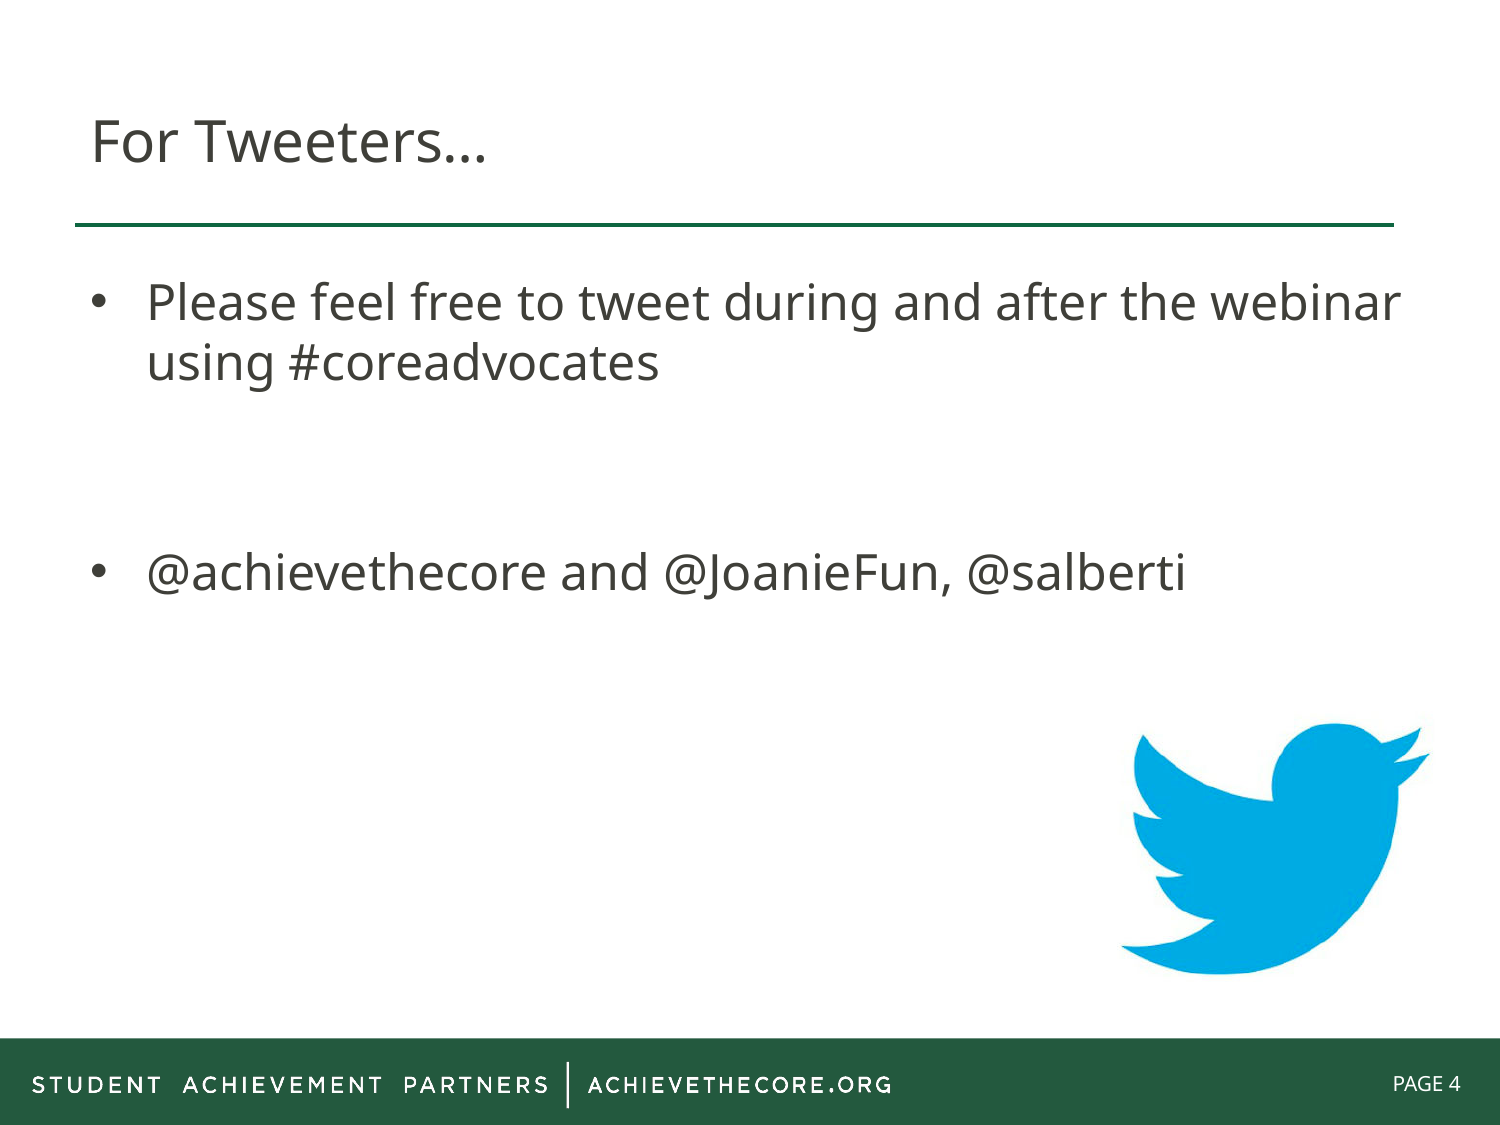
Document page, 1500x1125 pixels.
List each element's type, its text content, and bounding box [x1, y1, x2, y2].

picture [1067, 693, 1500, 1005]
list Please feel free to tweet during and after the webinar using #coreadvocates @achievethecore and @JoanieFun, @salberti [75, 262, 1425, 1005]
title For Tweeters… [75, 45, 1425, 233]
picture [12, 1055, 911, 1112]
